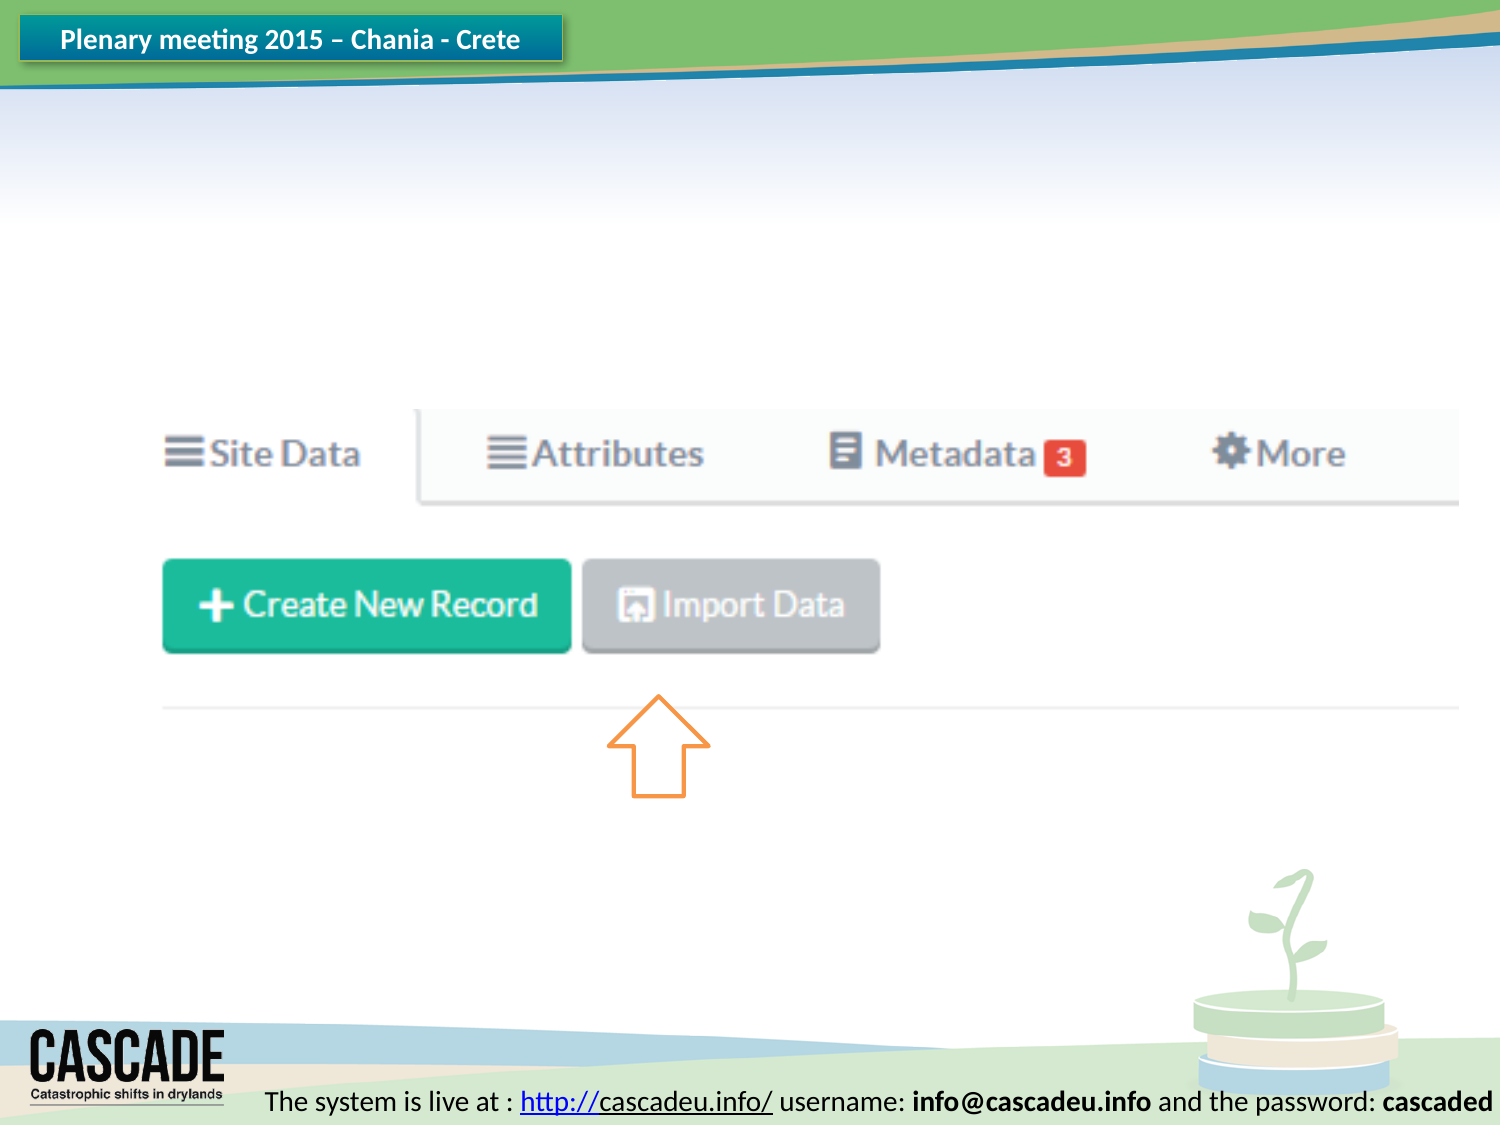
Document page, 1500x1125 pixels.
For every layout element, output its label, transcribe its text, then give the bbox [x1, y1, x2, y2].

picture [0, 0, 1500, 90]
picture [29, 1029, 224, 1106]
text_box The system is live at : http://cascadeu.info/ username: info@cascadeu.info and the password: cascaded [249, 1074, 1500, 1125]
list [137, 409, 1459, 748]
text_box [631, 757, 686, 799]
